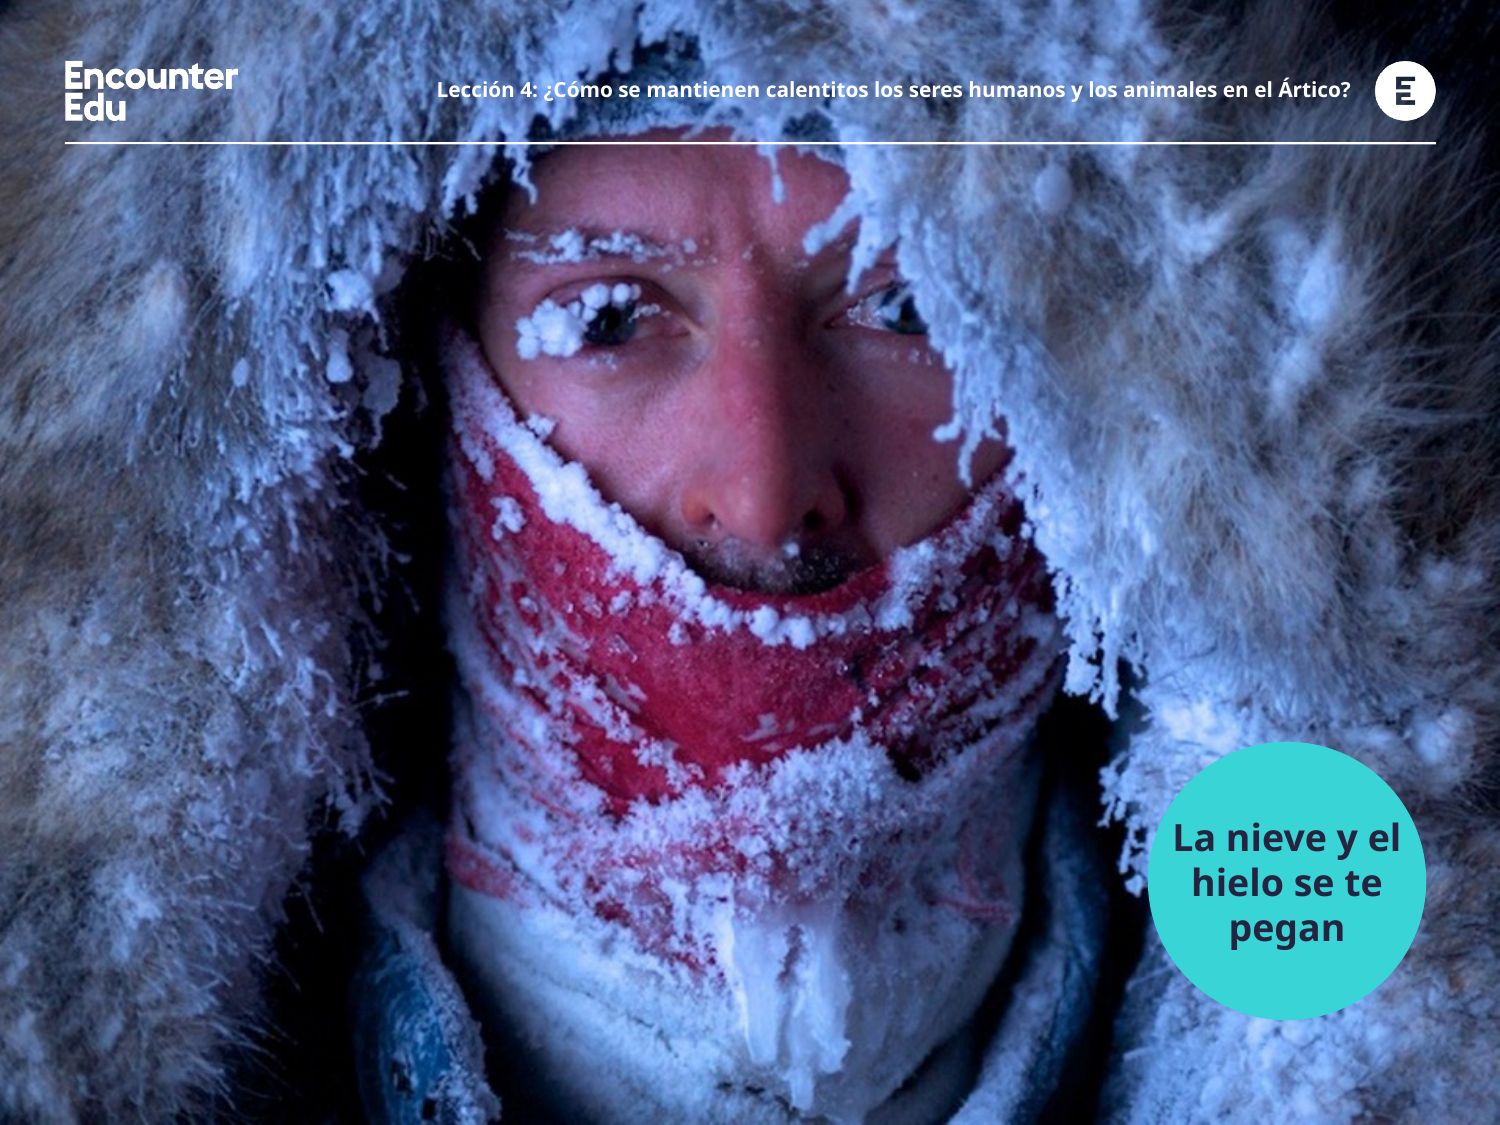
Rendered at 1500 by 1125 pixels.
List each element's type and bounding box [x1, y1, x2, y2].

picture [0, 0, 1500, 1125]
text_box [1147, 741, 1427, 1021]
